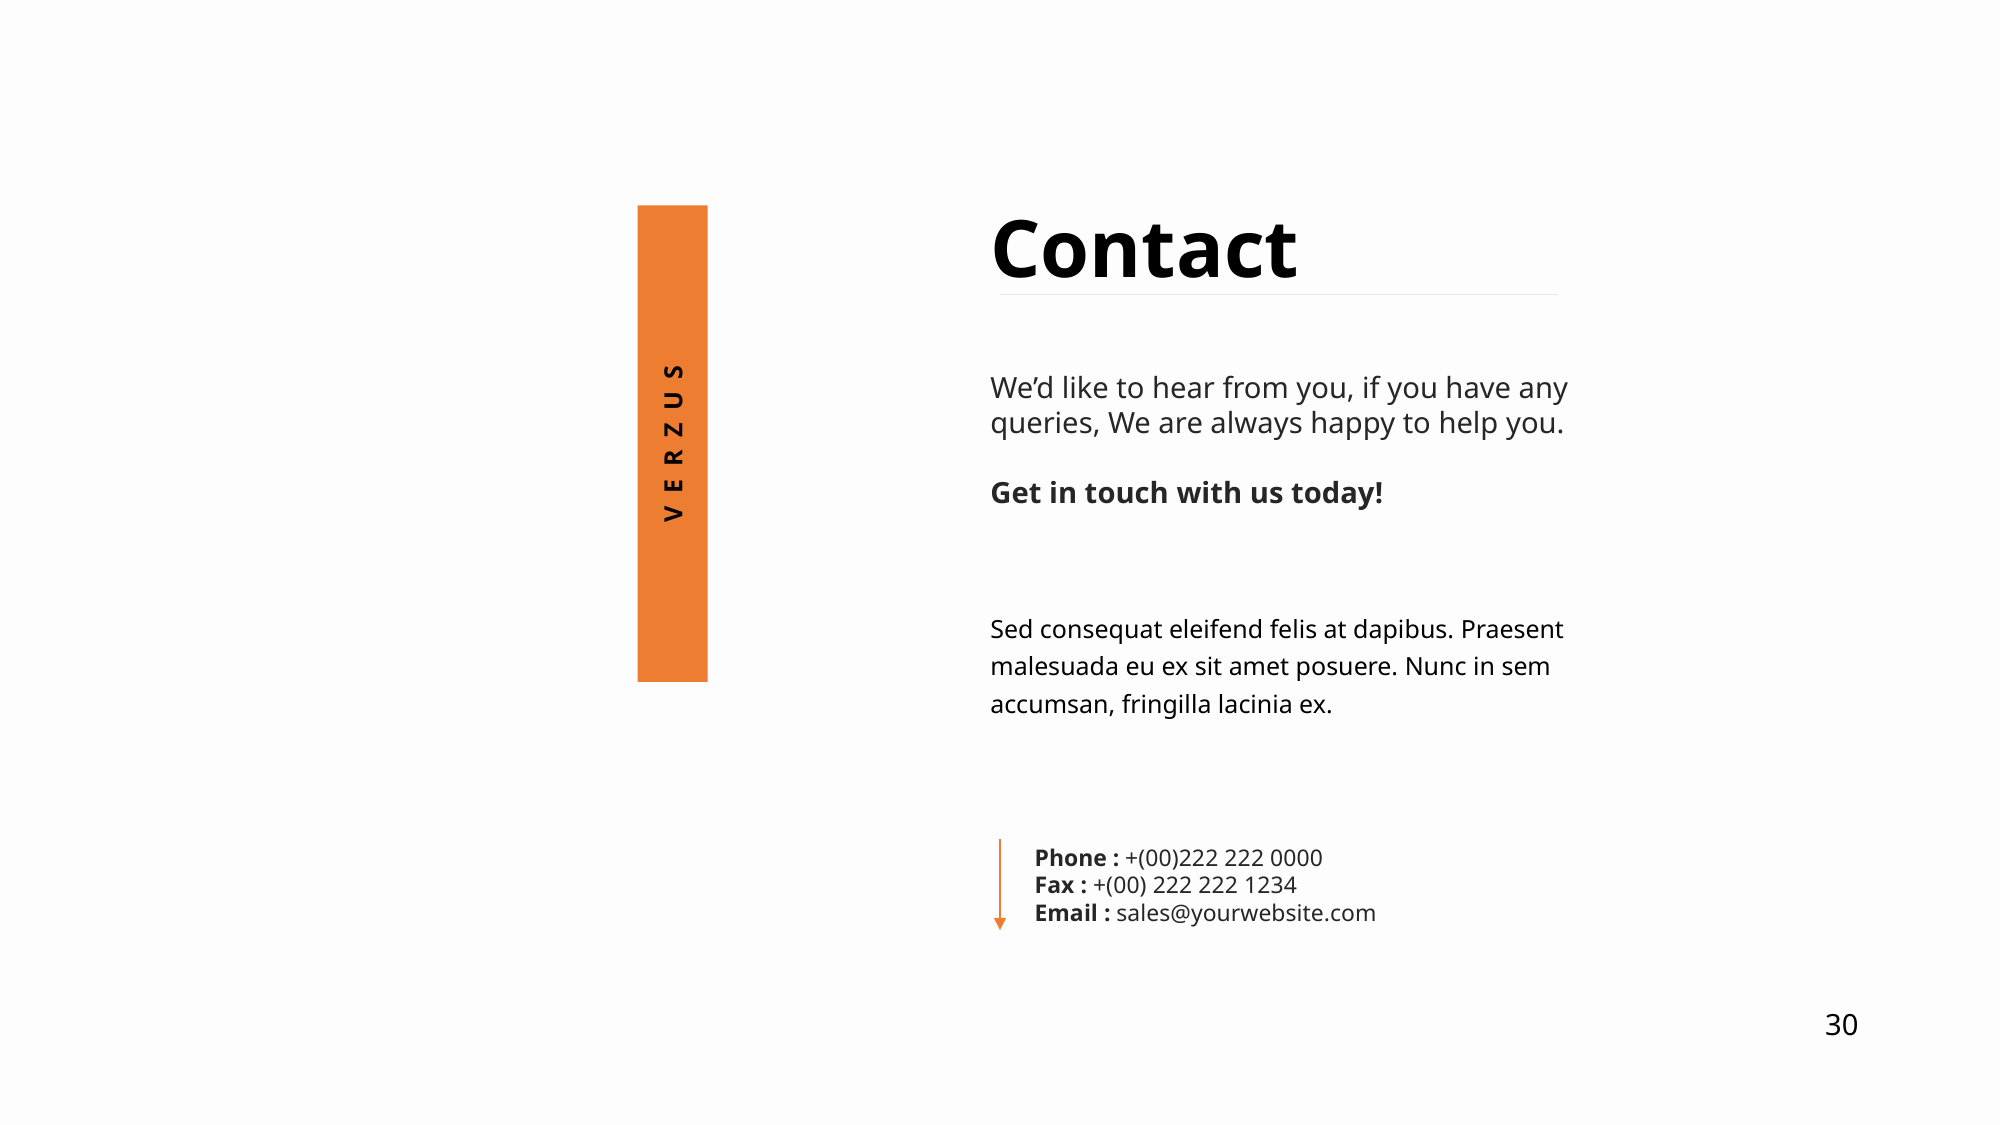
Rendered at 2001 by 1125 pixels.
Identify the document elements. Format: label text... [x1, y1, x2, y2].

picture [197, 204, 709, 927]
text_box Contact [975, 190, 1559, 301]
text_box 30 [1799, 981, 1885, 1049]
text_box We’d like to hear from you, if you have any queries, We are always happy to help you. Get in touch with us today! [975, 362, 1610, 517]
text_box Sed consequat eleifend felis at dapibus. Praesent malesuada eu ex sit amet posuere. Nunc in sem accumsan, fringilla lacinia ex. [975, 598, 1675, 726]
text_box Phone : +(00)222 222 0000 Fax : +(00) 222 222 1234 Email : sales@yourwebsite.com [1019, 835, 1451, 933]
